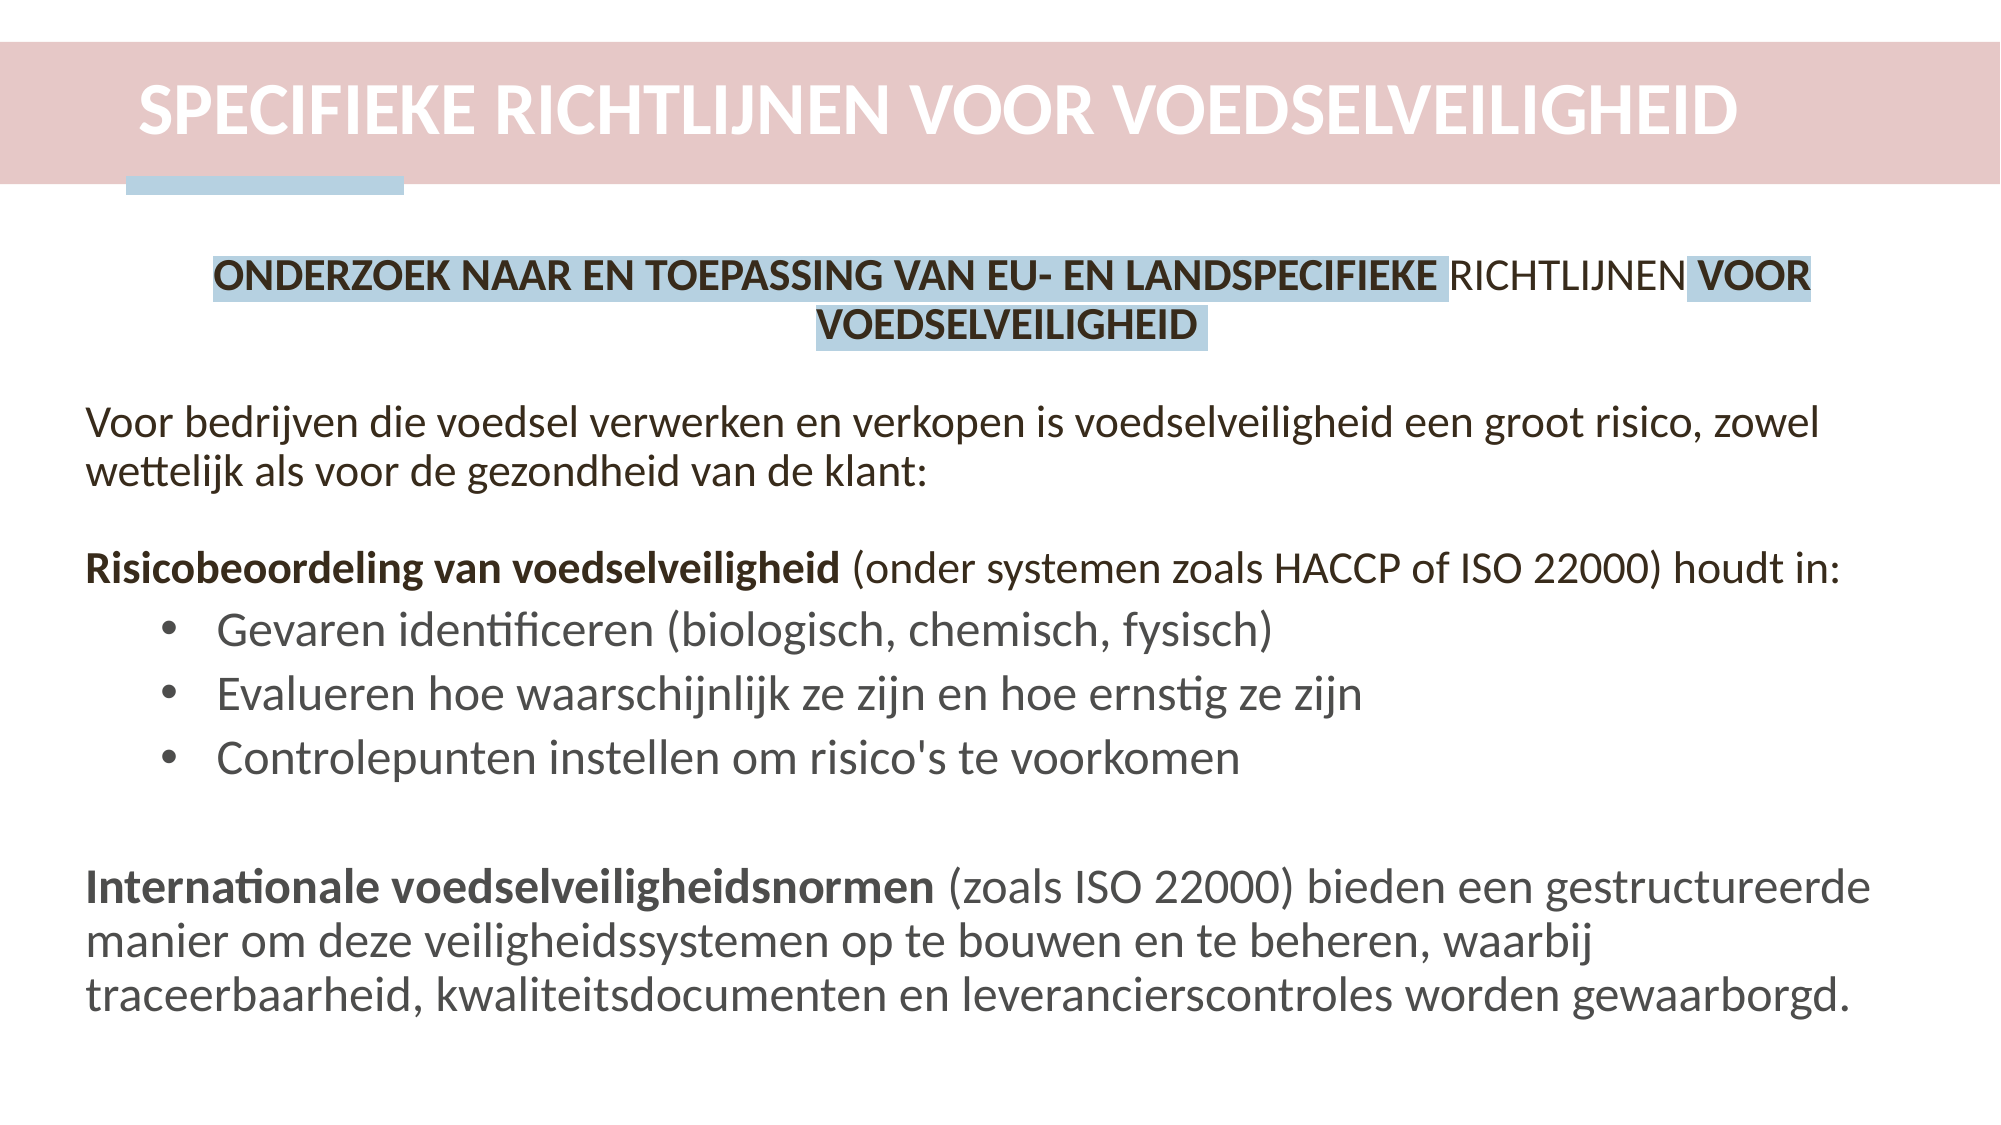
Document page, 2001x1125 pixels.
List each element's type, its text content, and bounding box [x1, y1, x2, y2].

list SPECIFIEKE RICHTLIJNEN VOOR VOEDSELVEILIGHEID [123, 51, 1913, 170]
list ONDERZOEK NAAR EN TOEPASSING VAN EU- EN LANDSPECIFIEKE RICHTLIJNEN VOOR VOEDSELVEILIGHEID Voor bedrijven die voedsel verwerken en verkopen is voedselveiligheid een groot risico, zowel wettelijk als voor de gezondheid van de klant: Risicobeoordeling van voedselveiligheid (onder systemen zoals HACCP of ISO 22000) houdt in: Gevaren identificeren (biologisch, chemisch, fysisch) Evalueren hoe waarschijnlijk ze zijn en hoe ernstig ze zijn Controlepunten instellen om risico's te voorkomen Internationale voedselveiligheidsnormen (zoals ISO 22000) bieden een gestructureerde manier om deze veiligheidssystemen op te bouwen en te beheren, waarbij traceerbaarheid, kwaliteitsdocumenten en leverancierscontroles worden gewaarborgd. [70, 243, 1955, 1020]
